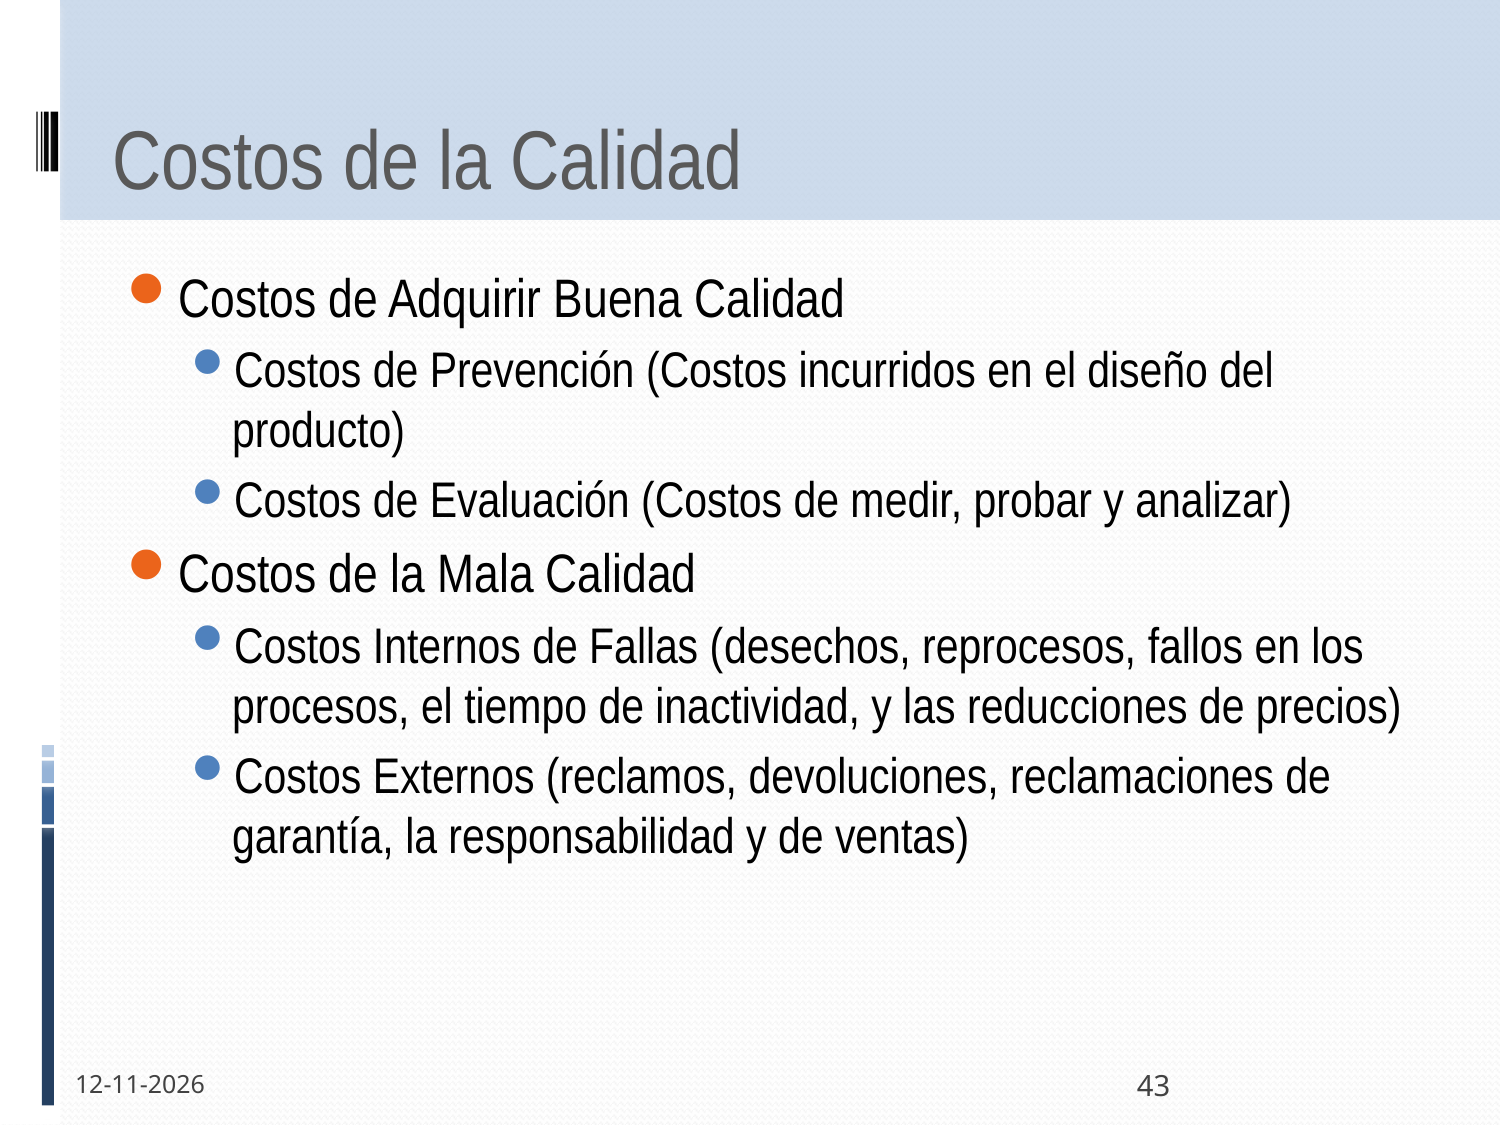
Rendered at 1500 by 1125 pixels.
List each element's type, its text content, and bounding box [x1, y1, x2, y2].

slide_number 43 [1045, 1046, 1171, 1107]
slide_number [75, 1042, 243, 1103]
list Costos de Adquirir Buena Calidad Costos de Prevención (Costos incurridos en el diseño del producto) Costos de Evaluación (Costos de medir, probar y analizar) Costos de la Mala Calidad Costos Internos de Fallas (desechos, reprocesos, fallos en los procesos, el tiempo de inactividad, y las reducciones de precios) Costos Externos (reclamos, devoluciones, reclamaciones de garantía, la responsabilidad y de ventas) [111, 255, 1436, 1038]
title Costos de la Calidad [111, 18, 1436, 207]
